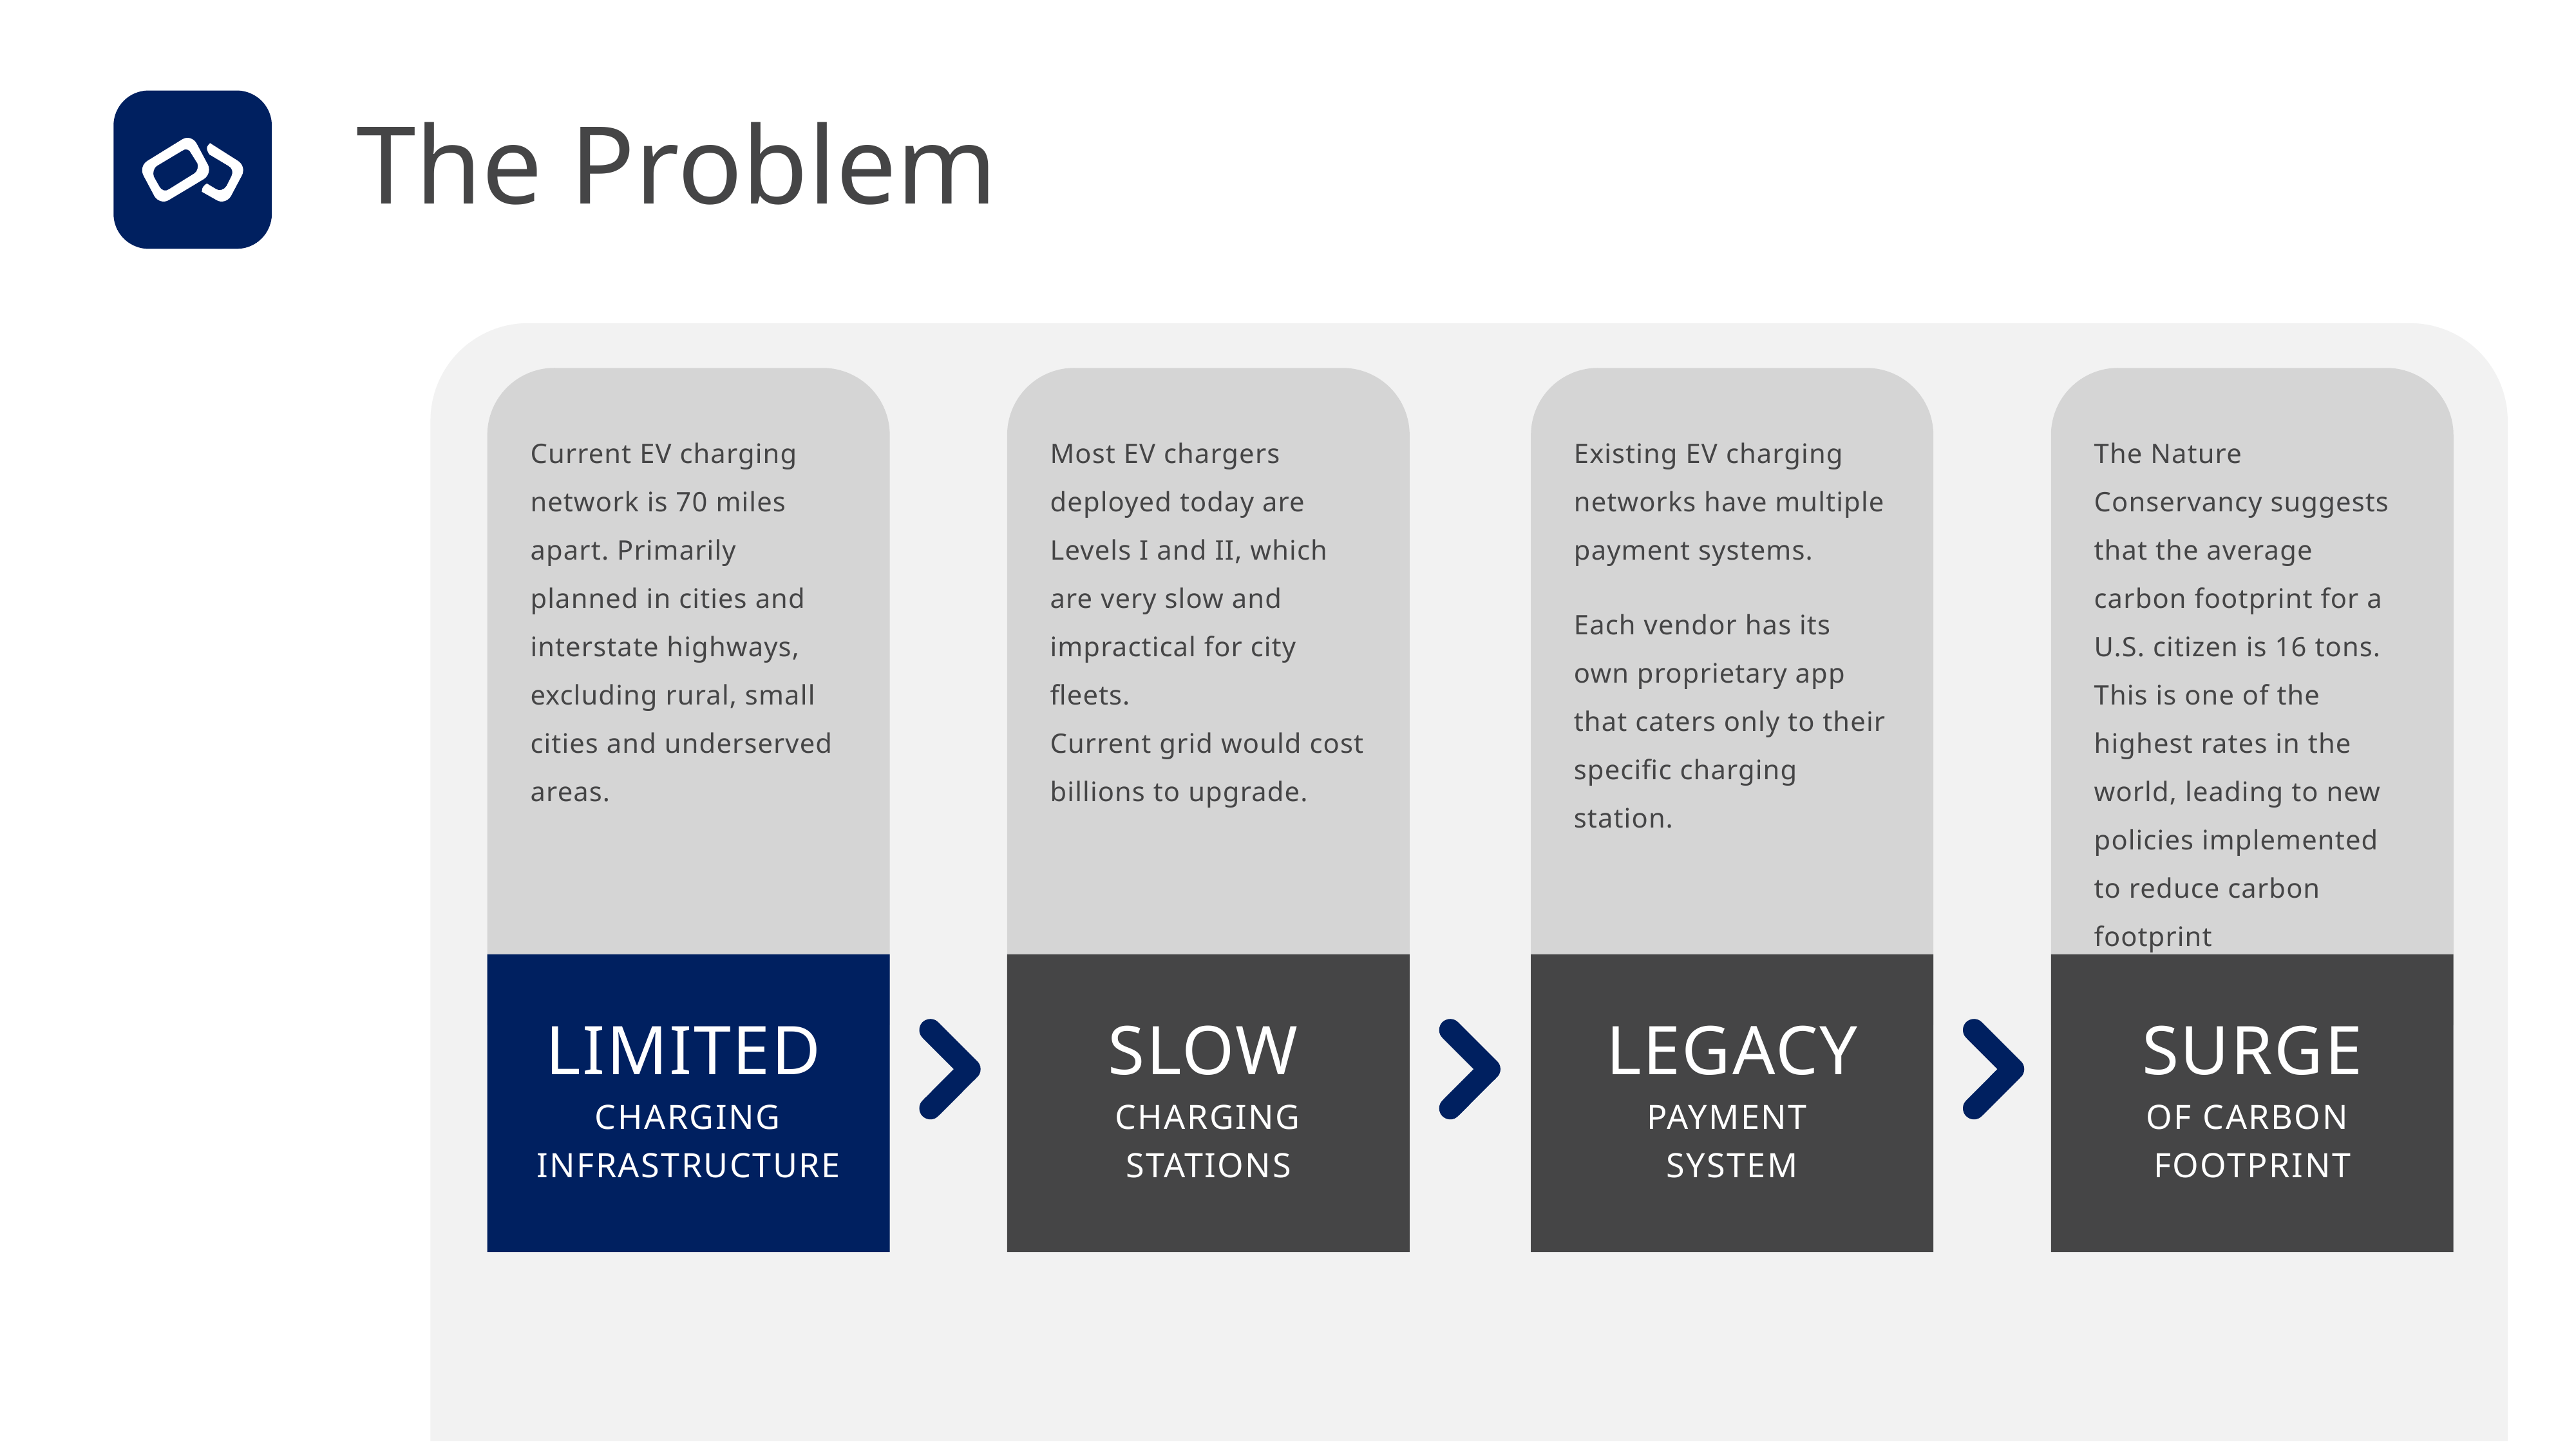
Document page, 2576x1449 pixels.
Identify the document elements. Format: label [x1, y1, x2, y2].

text_box [113, 90, 2089, 249]
text_box [487, 368, 981, 1253]
text_box [1007, 368, 1501, 1253]
text_box [2050, 368, 2454, 1253]
text_box [1530, 368, 2025, 1253]
text_box [430, 323, 2508, 1441]
